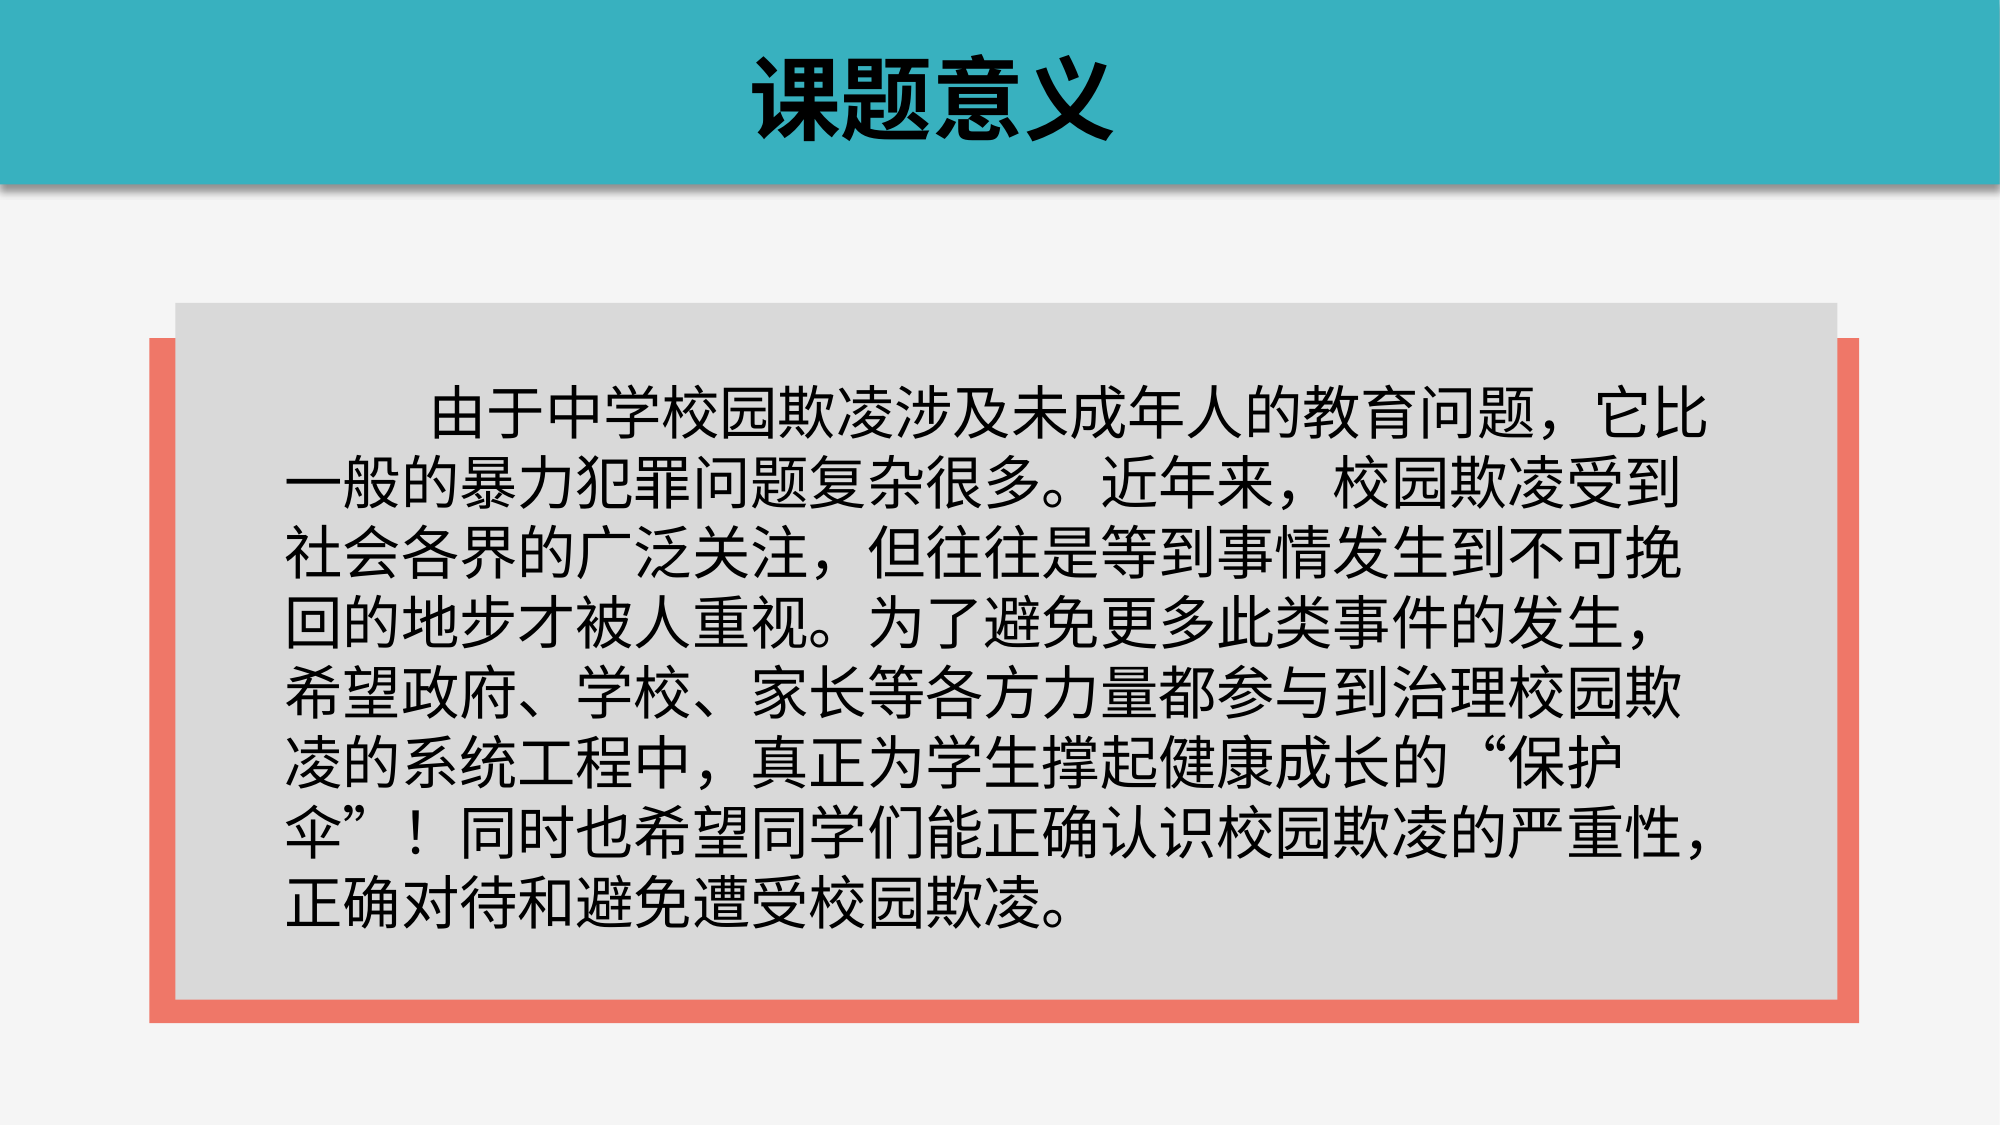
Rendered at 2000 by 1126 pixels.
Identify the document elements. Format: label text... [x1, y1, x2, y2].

text_box [149, 338, 1860, 1024]
text_box 由于中学校园欺凌涉及未成年人的教育问题，它比一般的暴力犯罪问题复杂很多。近年来，校园欺凌受到社会各界的广泛关注，但往往是等到事情发生到不可挽回的地步才被人重视。为了避免更多此类事件的发生，希望政府、学校、家长等各方力量都参与到治理校园欺凌的系统工程中，真正为学生撑起健康成长的“保护伞”！同时也希望同学们能正确认识校园欺凌的严重性，正确对待和避免遭受校园欺凌。 [269, 368, 1735, 944]
text_box 课题意义 [734, 34, 1132, 160]
text_box [175, 302, 1838, 1000]
text_box [0, 0, 2000, 187]
